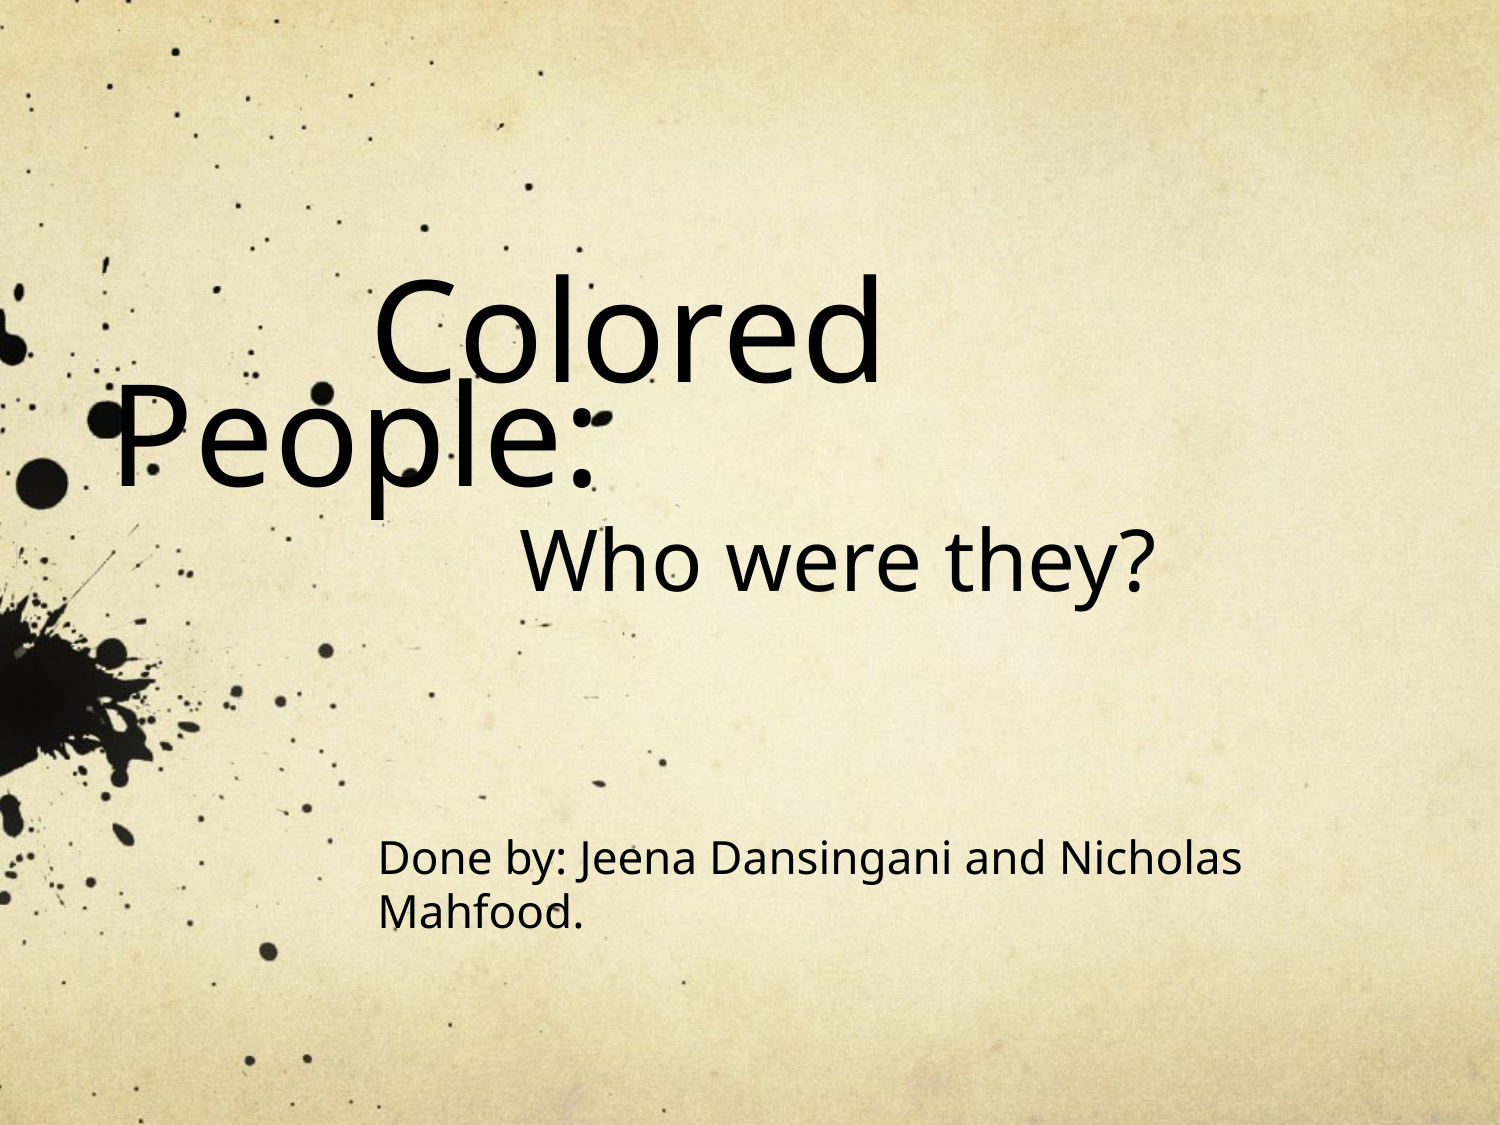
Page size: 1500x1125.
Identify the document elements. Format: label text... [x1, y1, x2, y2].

picture [0, 0, 1500, 1125]
subtitle Done by: Jeena Dansingani and Nicholas Mahfood. [362, 829, 1425, 1023]
title Colored People: Who were they? [101, 70, 1425, 620]
